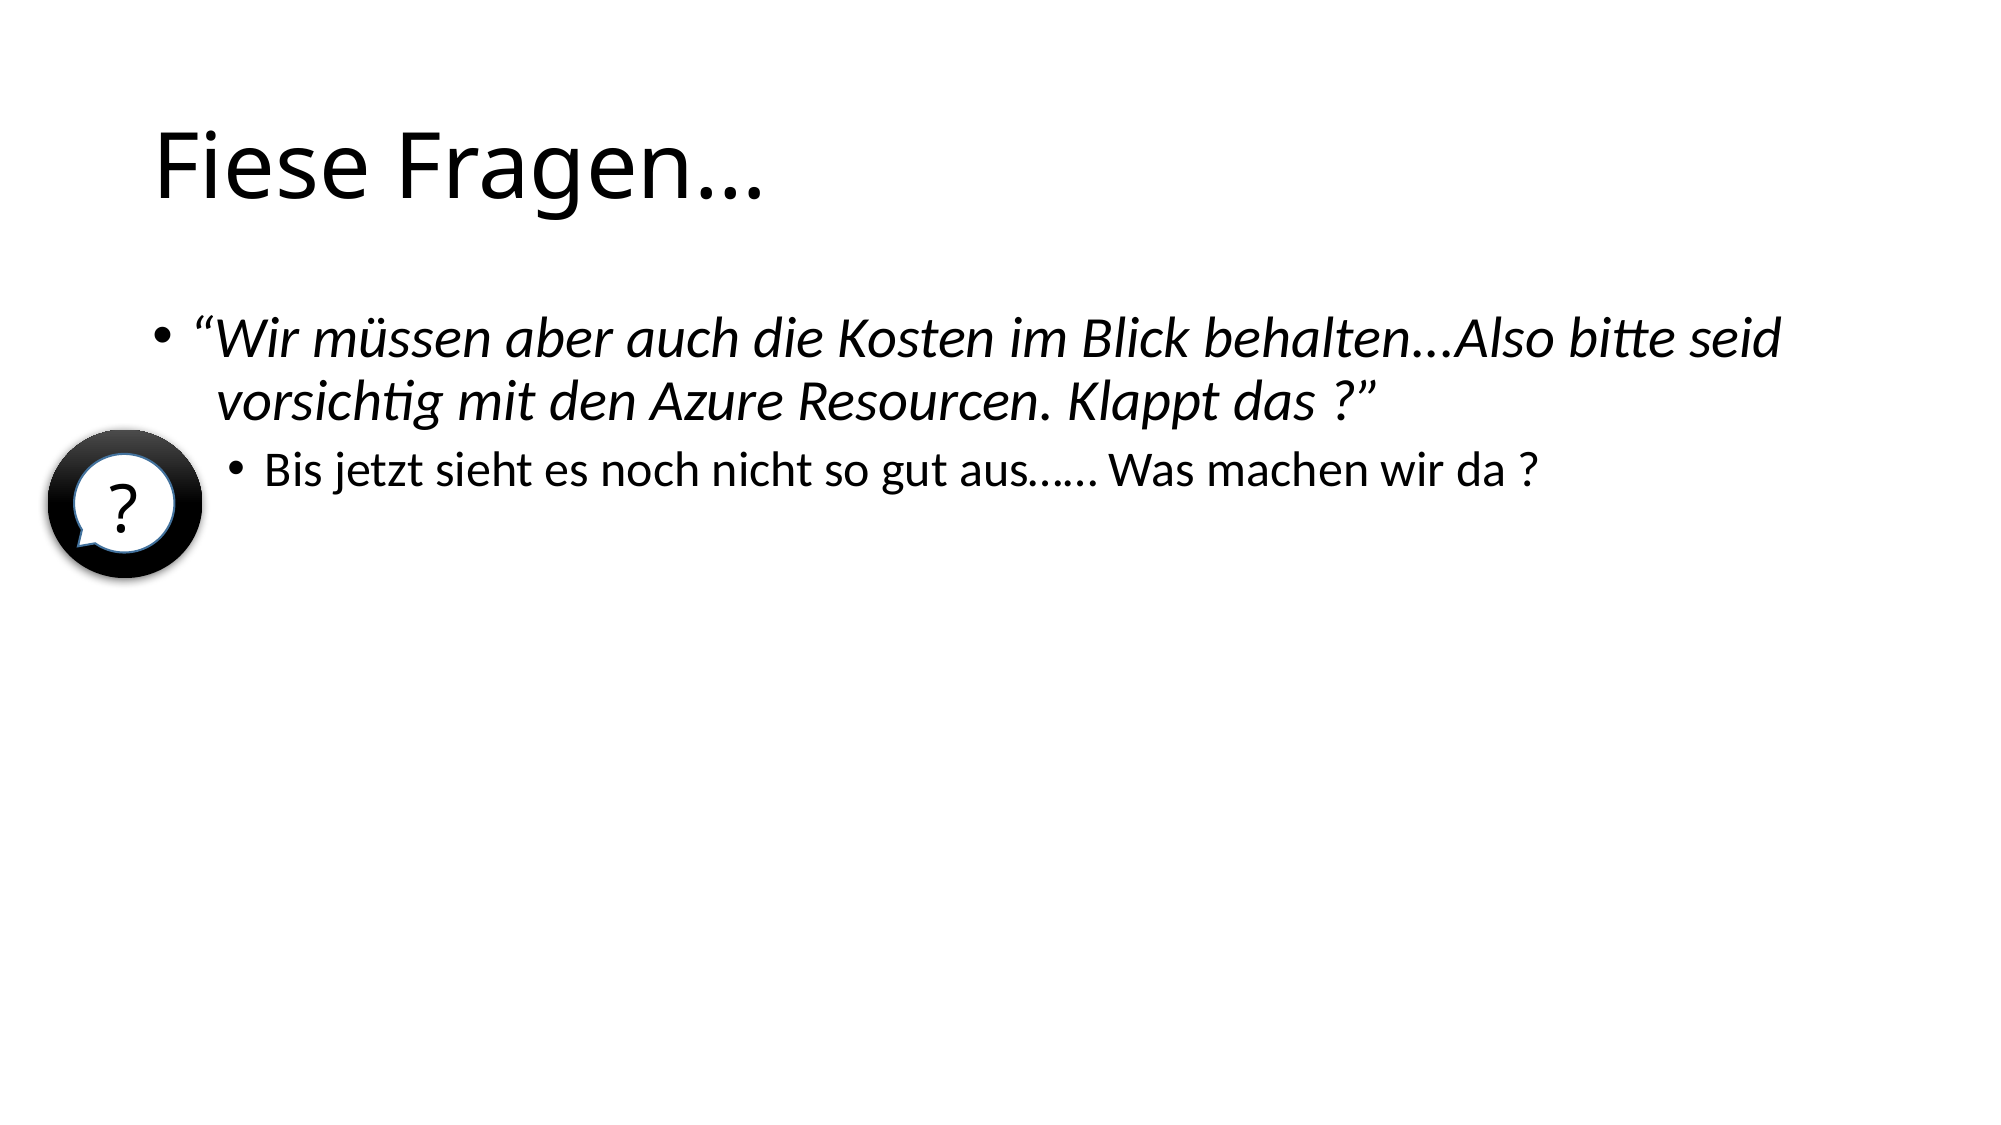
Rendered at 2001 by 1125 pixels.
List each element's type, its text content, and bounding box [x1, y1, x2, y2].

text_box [47, 429, 203, 579]
title Fiese Fragen… [137, 59, 1863, 278]
list “Wir müssen aber auch die Kosten im Blick behalten...Also bitte seid vorsichtig mit den Azure Resourcen. Klappt das ?” Bis jetzt sieht es noch nicht so gut aus…… Was machen wir da ? [137, 299, 1863, 1014]
